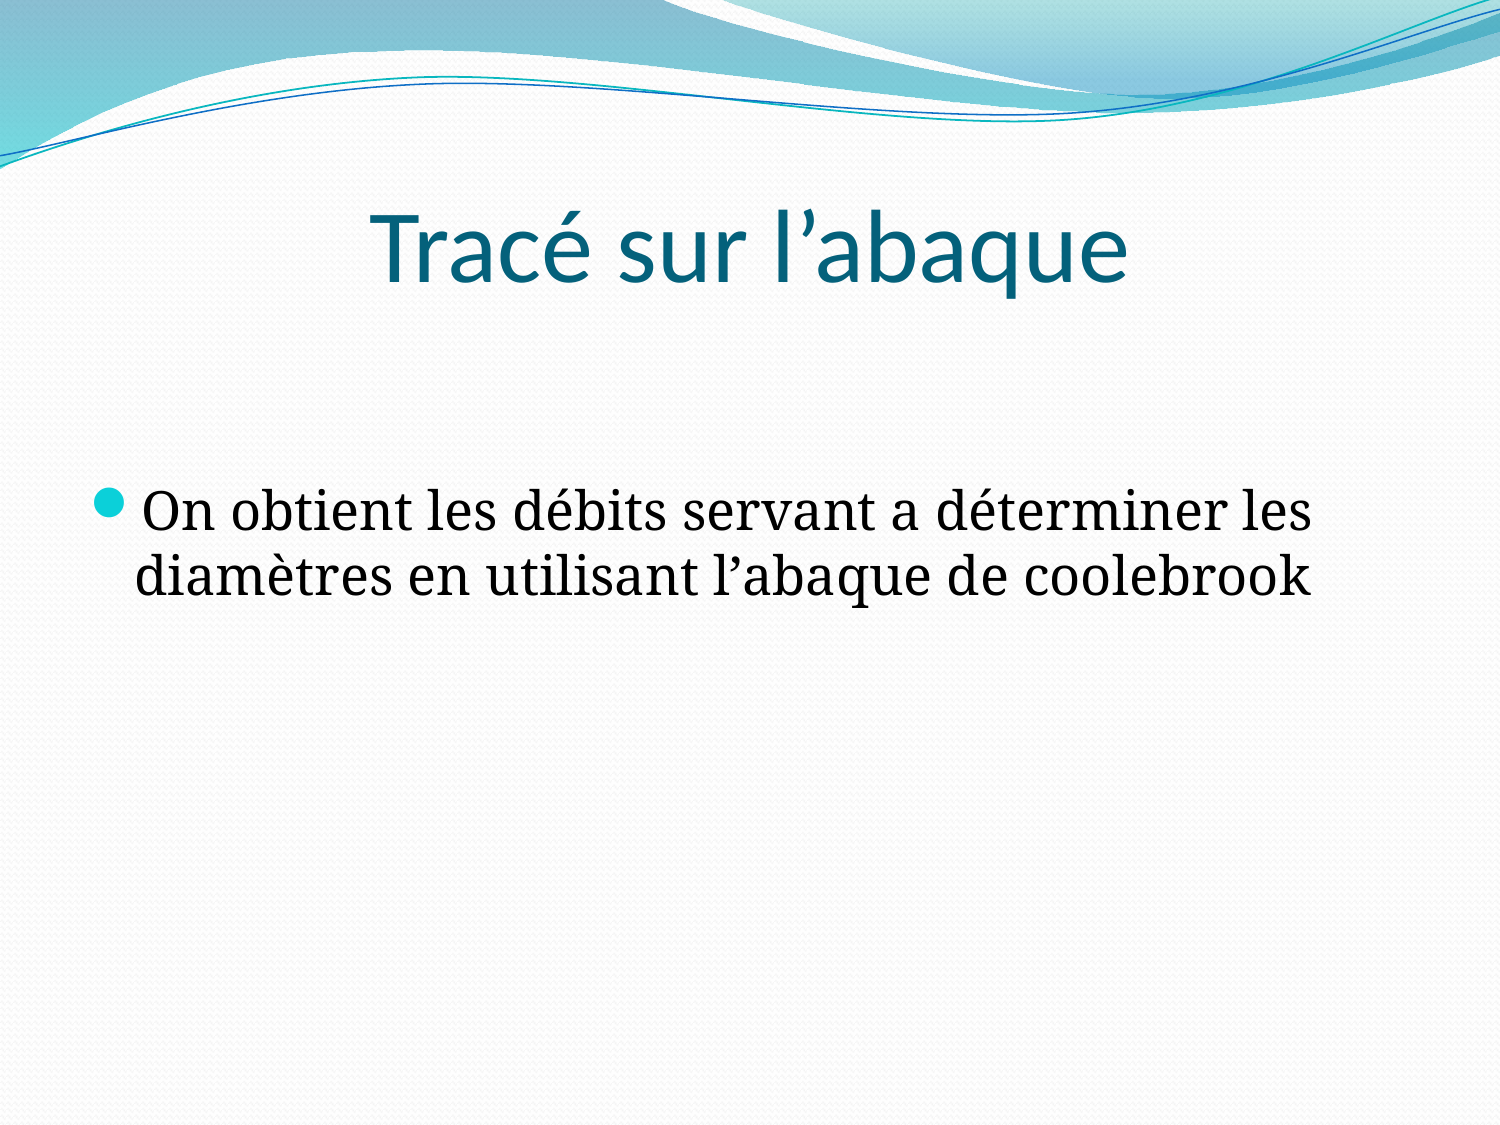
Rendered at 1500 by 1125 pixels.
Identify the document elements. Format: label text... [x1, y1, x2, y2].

list On obtient les débits servant a déterminer les diamètres en utilisant l’abaque de coolebrook [75, 317, 1425, 1038]
title Tracé sur l’abaque [75, 115, 1425, 303]
